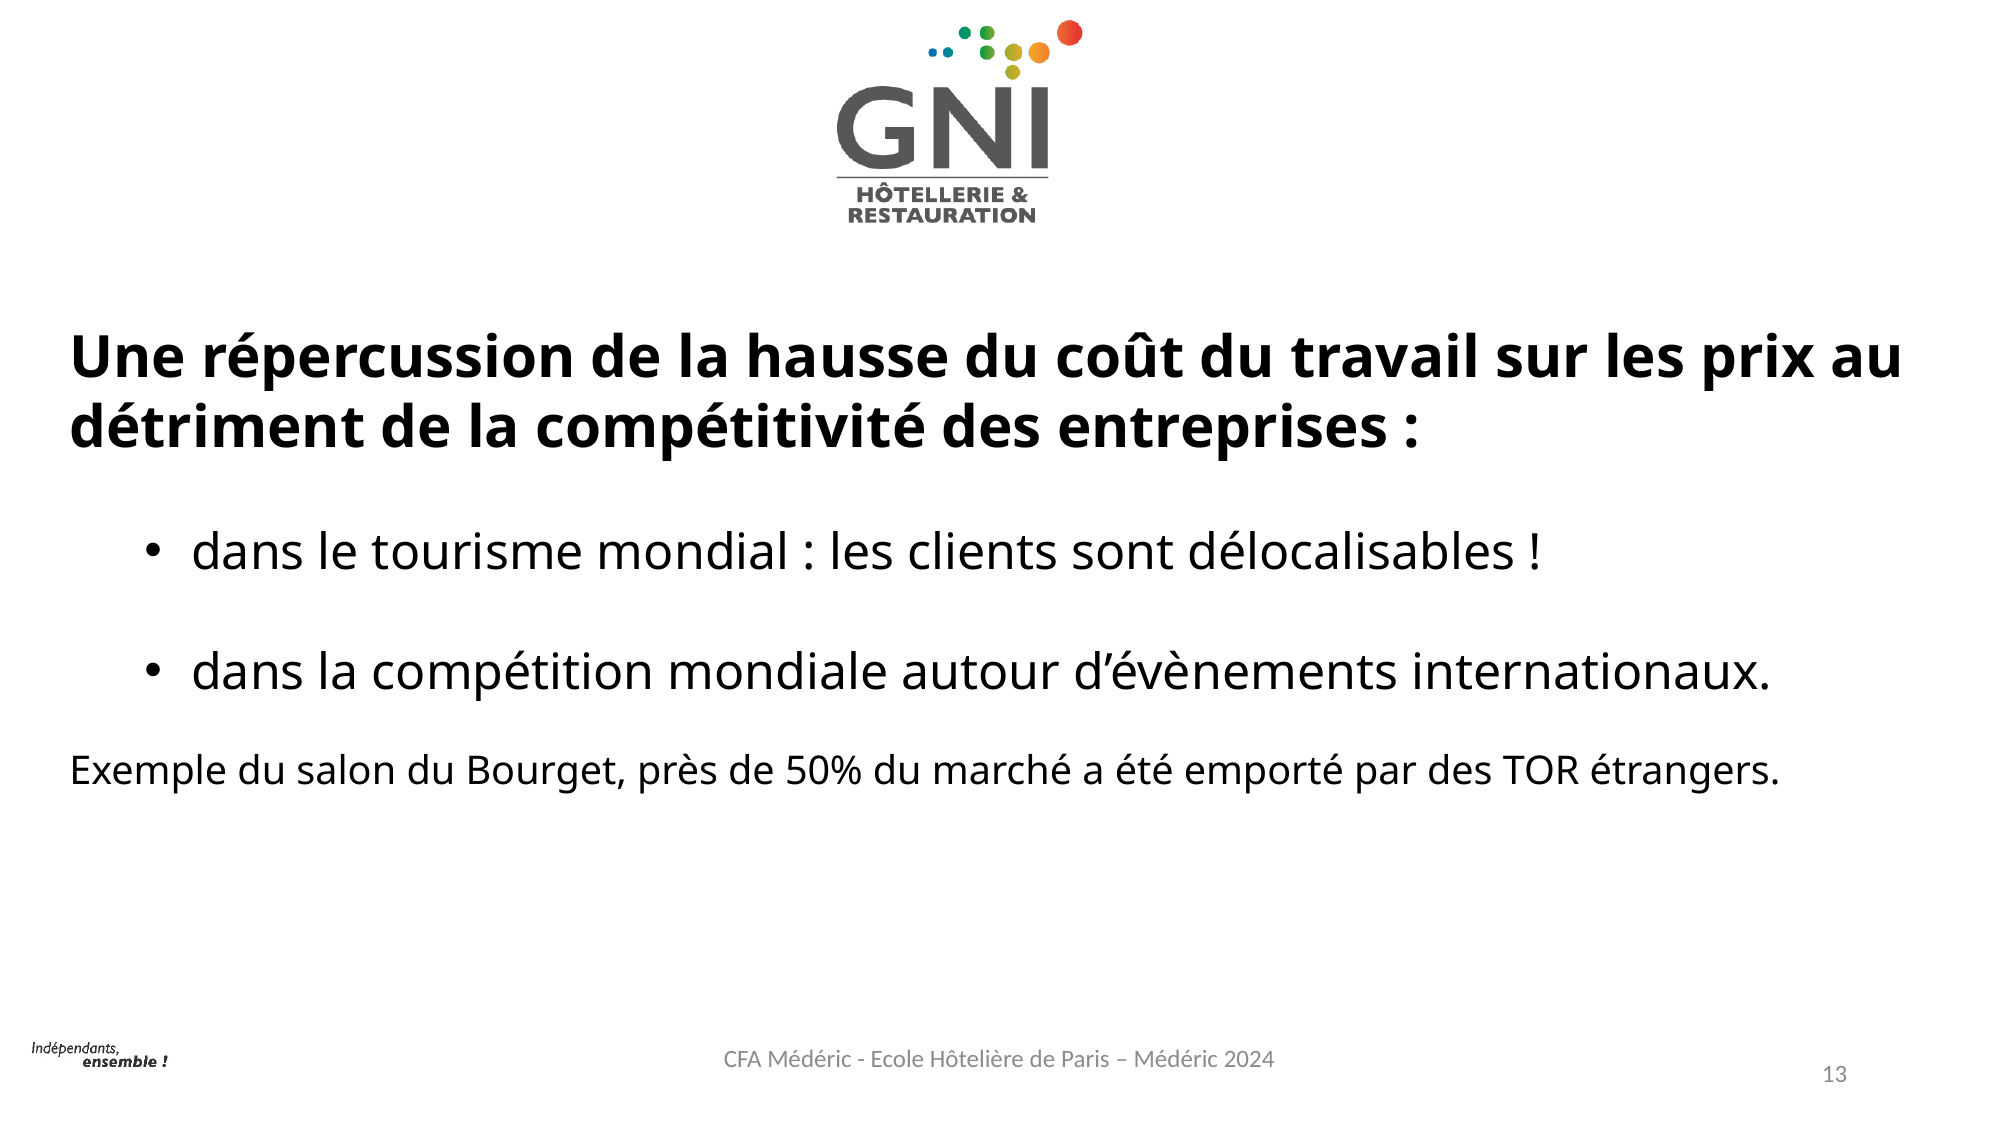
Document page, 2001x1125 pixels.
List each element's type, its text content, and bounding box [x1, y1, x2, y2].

picture [0, 987, 195, 1125]
slide_number 13 [1412, 1042, 1863, 1103]
picture [808, 0, 1106, 253]
text_box Une répercussion de la hausse du coût du travail sur les prix au détriment de la compétitivité des entreprises : dans le tourisme mondial : les clients sont délocalisables ! dans la compétition mondiale autour d’évènements internationaux. Exemple du salon du Bourget, près de 50% du marché a été emporté par des TOR étrangers. [54, 312, 1967, 875]
footer CFA Médéric - Ecole Hôtelière de Paris – Médéric 2024 [662, 1042, 1338, 1103]
